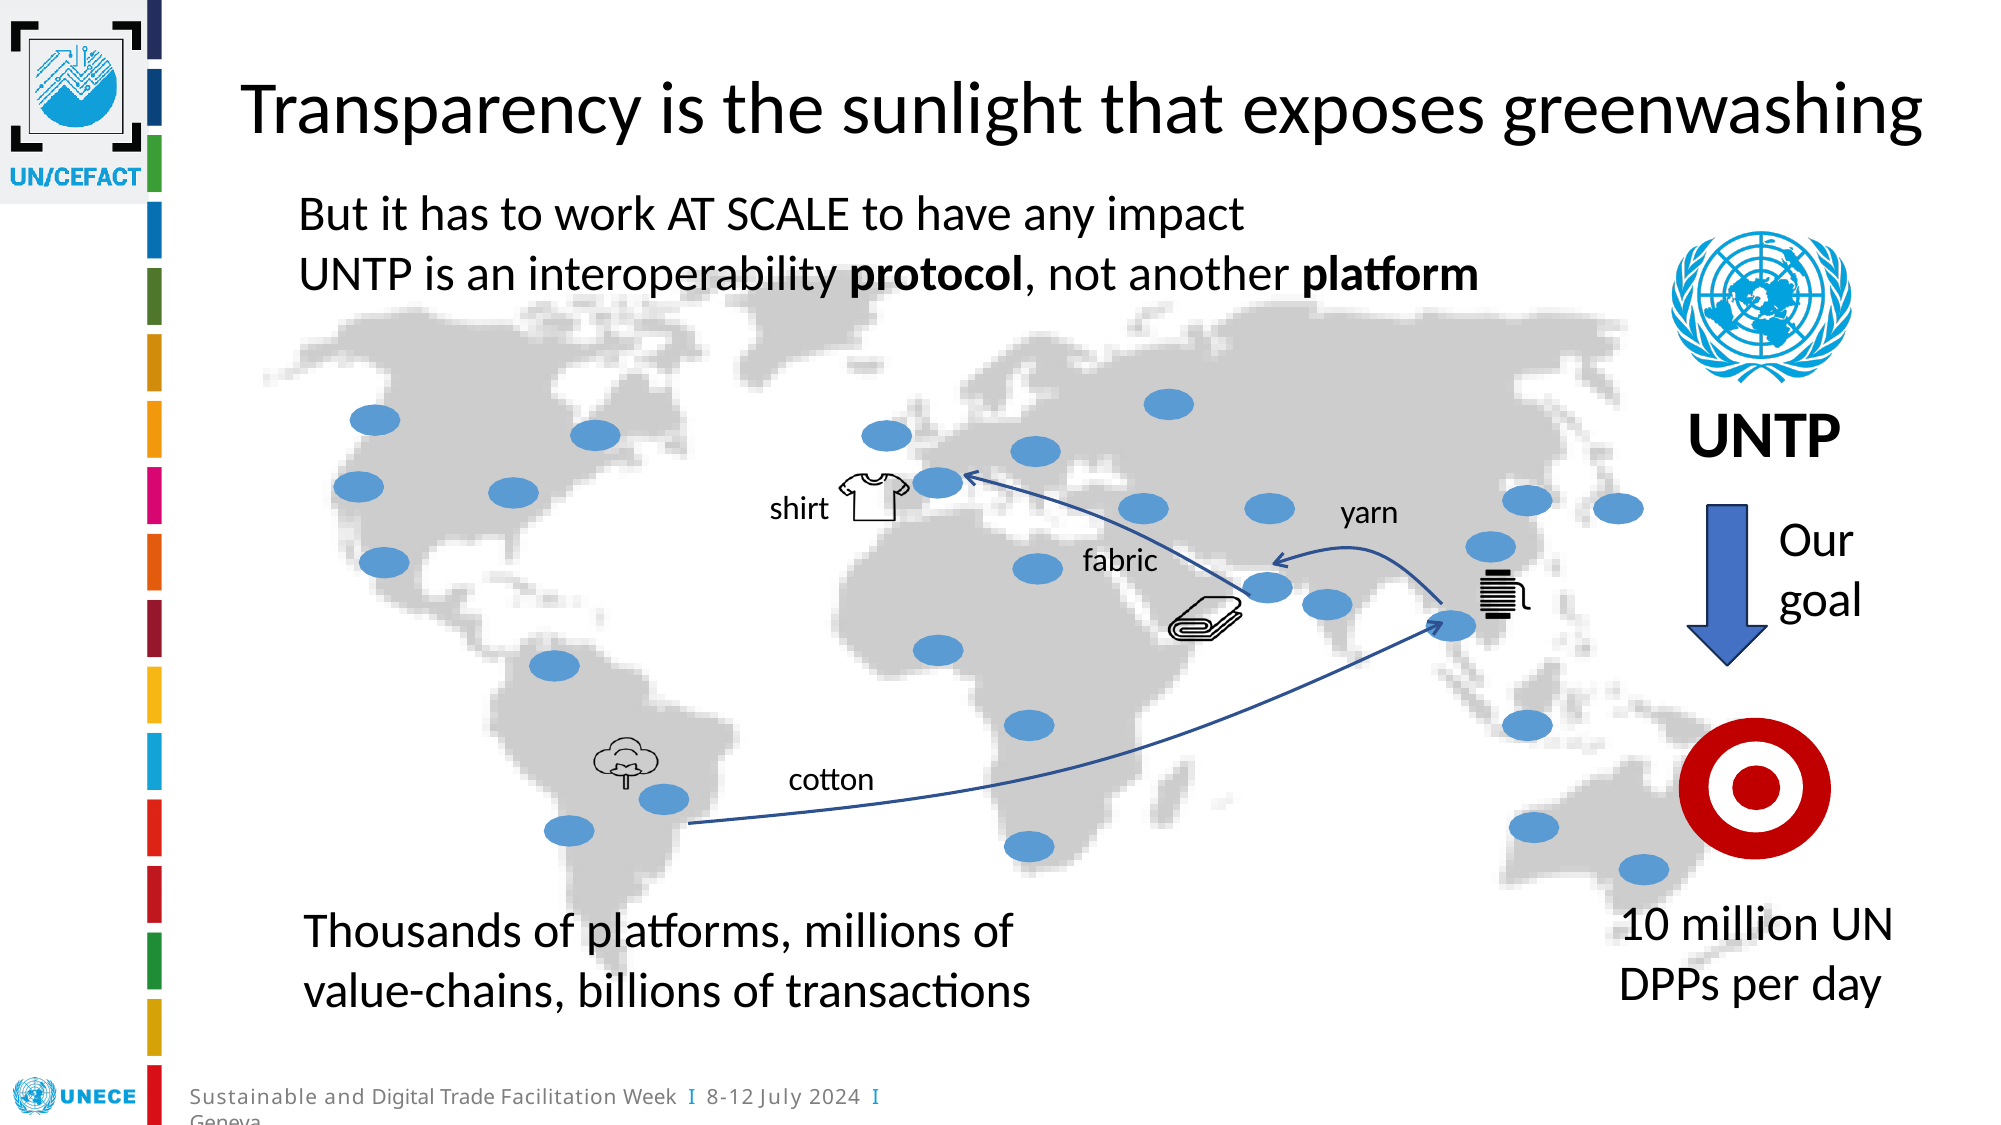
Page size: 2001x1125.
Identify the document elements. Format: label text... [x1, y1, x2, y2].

text_box But it has to work AT SCALE to have any impact UNTP is an interoperability protocol, not another platform [296, 178, 1487, 215]
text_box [263, 215, 1780, 1026]
title Transparency is the sunlight that exposes greenwashing [163, 7, 1938, 198]
text_box Sustainable and Digital Trade Facilitation Week I 8-12 July 2024 I Geneva [187, 1083, 895, 1125]
text_box 10 million UN DPPs per day [1780, 888, 1897, 1011]
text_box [1708, 741, 1804, 833]
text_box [0, 0, 163, 1125]
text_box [1669, 229, 1854, 860]
text_box UNTP Our goal [1854, 388, 1867, 627]
